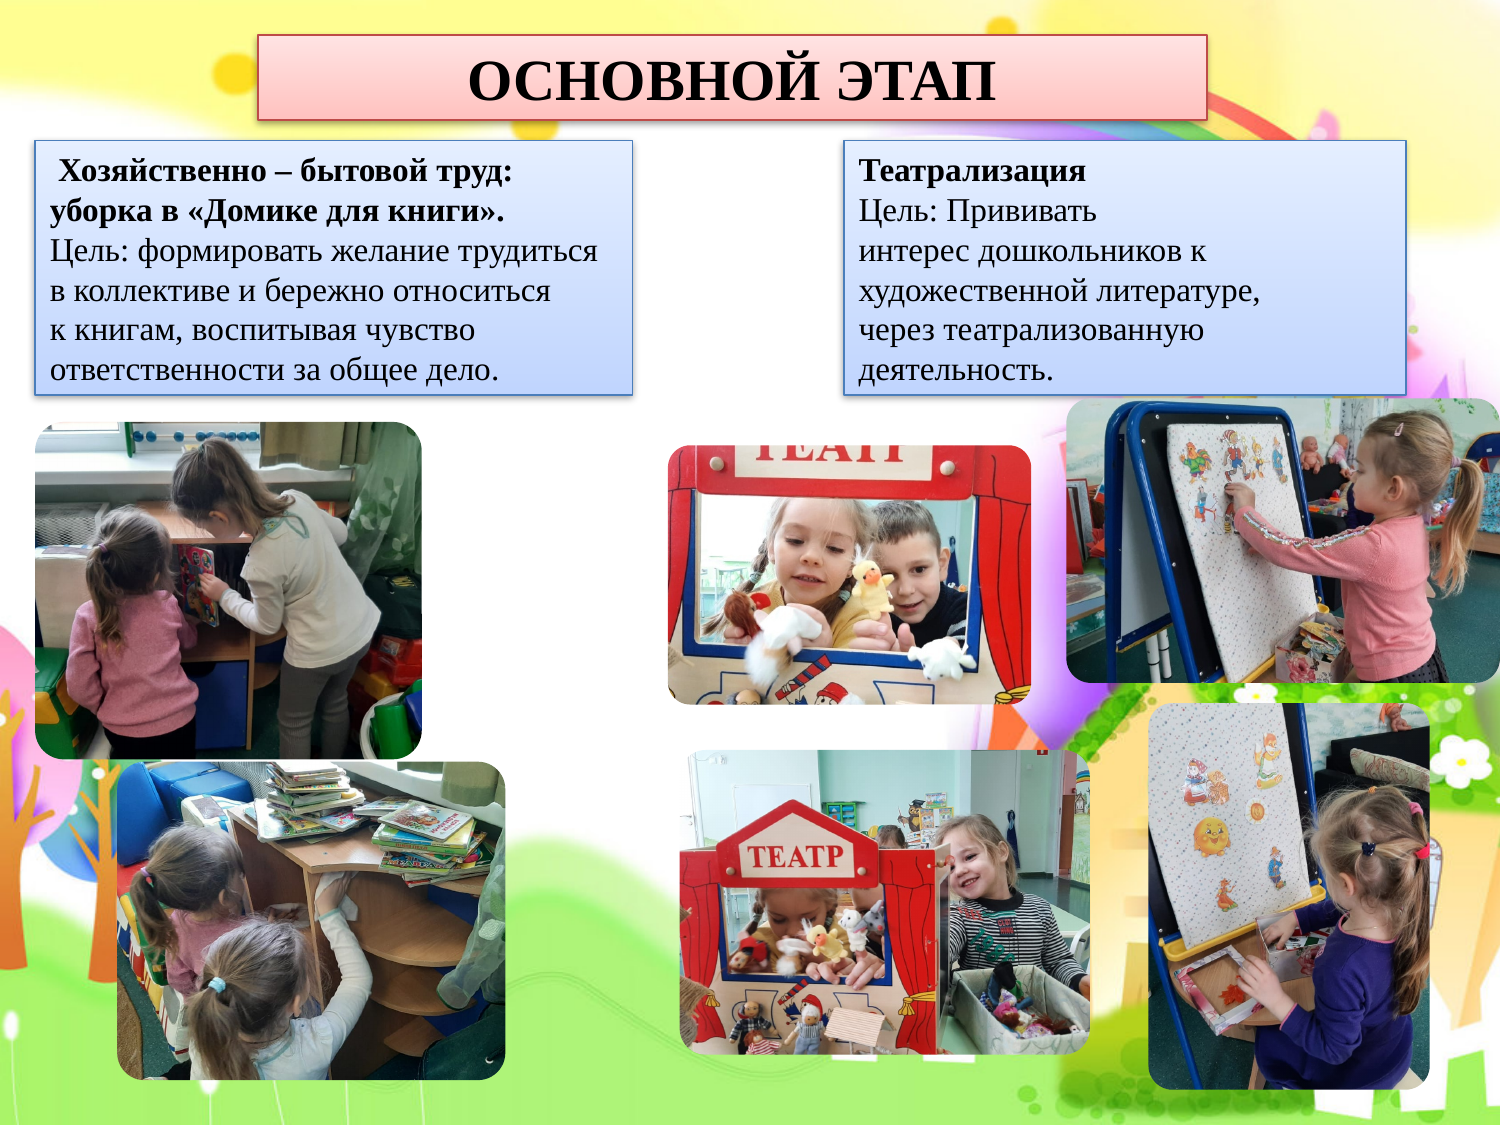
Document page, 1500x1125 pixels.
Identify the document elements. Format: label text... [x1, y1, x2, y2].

text_box Театрализация Цель: Прививать интерес дошкольников к художественной литературе, через театрализованную деятельность. [843, 140, 1407, 396]
text_box ОСНОВНОЙ ЭТАП [257, 34, 1208, 121]
text_box Хозяйственно – бытовой труд: уборка в «Домике для книги». Цель: формировать желание трудиться в коллективе и бережно относиться к книгам, воспитывая чувство ответственности за общее дело. [34, 140, 633, 396]
picture [0, 0, 1500, 1125]
